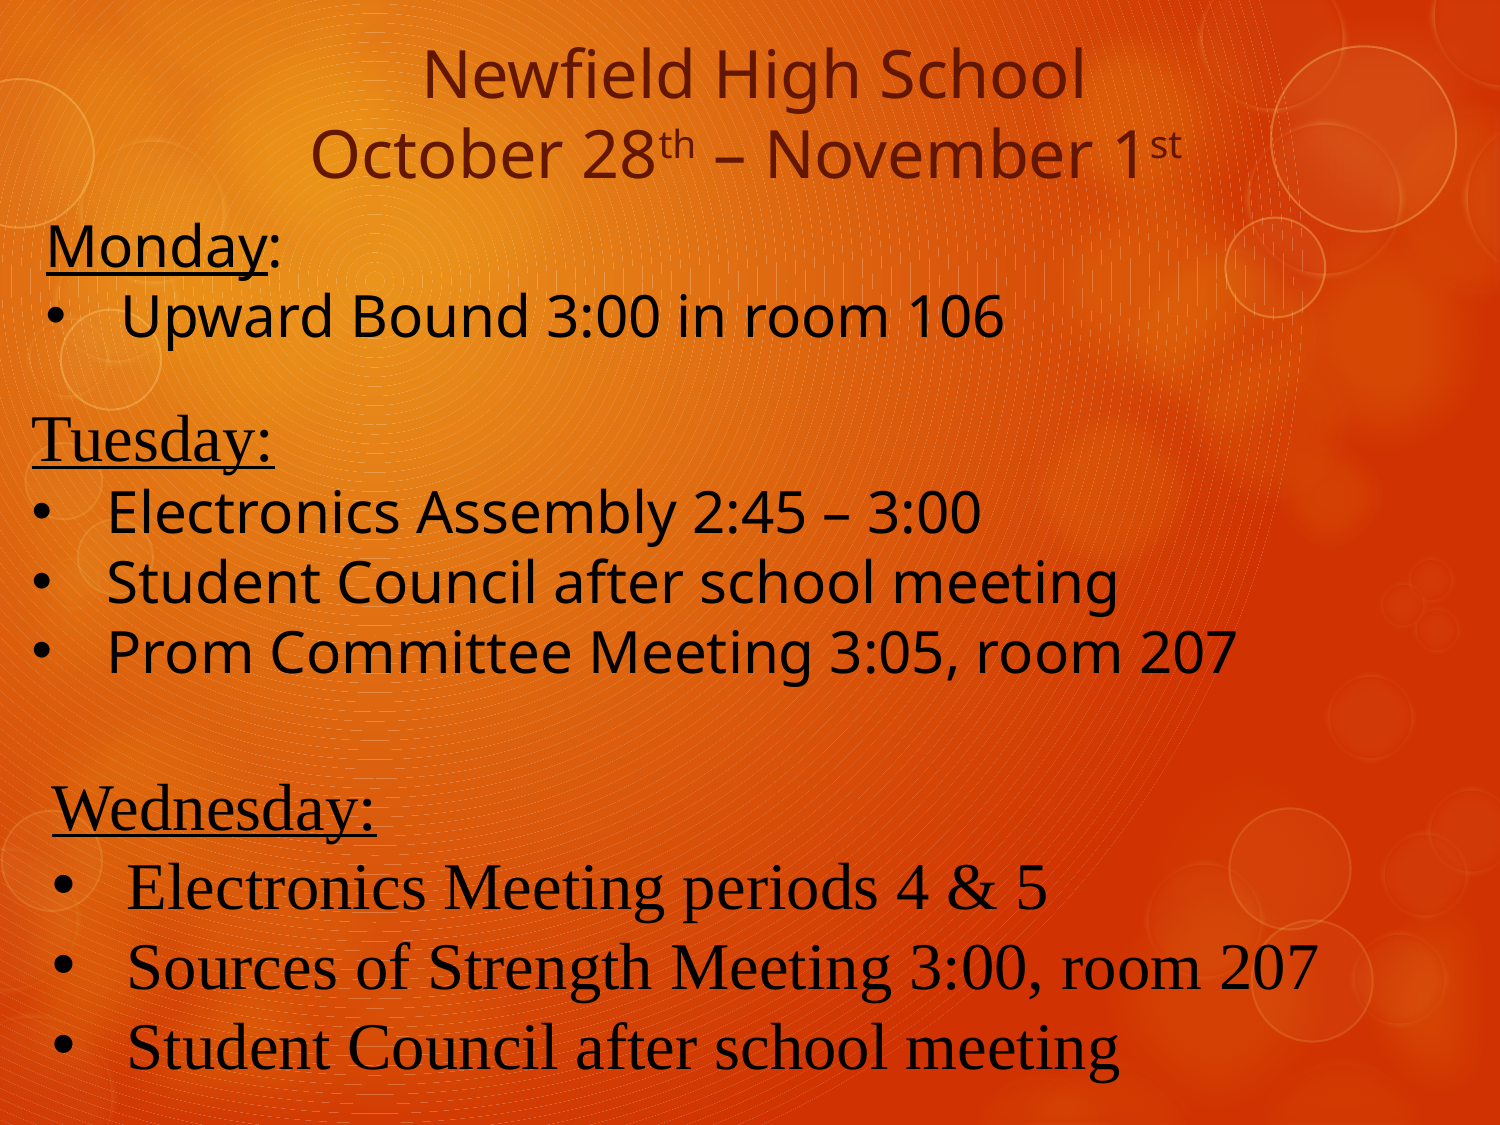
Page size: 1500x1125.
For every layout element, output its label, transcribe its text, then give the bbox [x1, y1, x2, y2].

text_box [51, 22, 1364, 148]
text_box Newfield High School October 28th – November 1st [294, 24, 1215, 200]
text_box Wednesday: Electronics Meeting periods 4 & 5 Sources of Strength Meeting 3:00, room 207 Student Council after school meeting [37, 755, 1478, 1091]
text_box Monday: Upward Bound 3:00 in room 106 [30, 201, 1444, 357]
text_box Tuesday: Electronics Assembly 2:45 – 3:00 Student Council after school meeting Prom Committee Meeting 3:05, room 207 [16, 387, 1458, 693]
